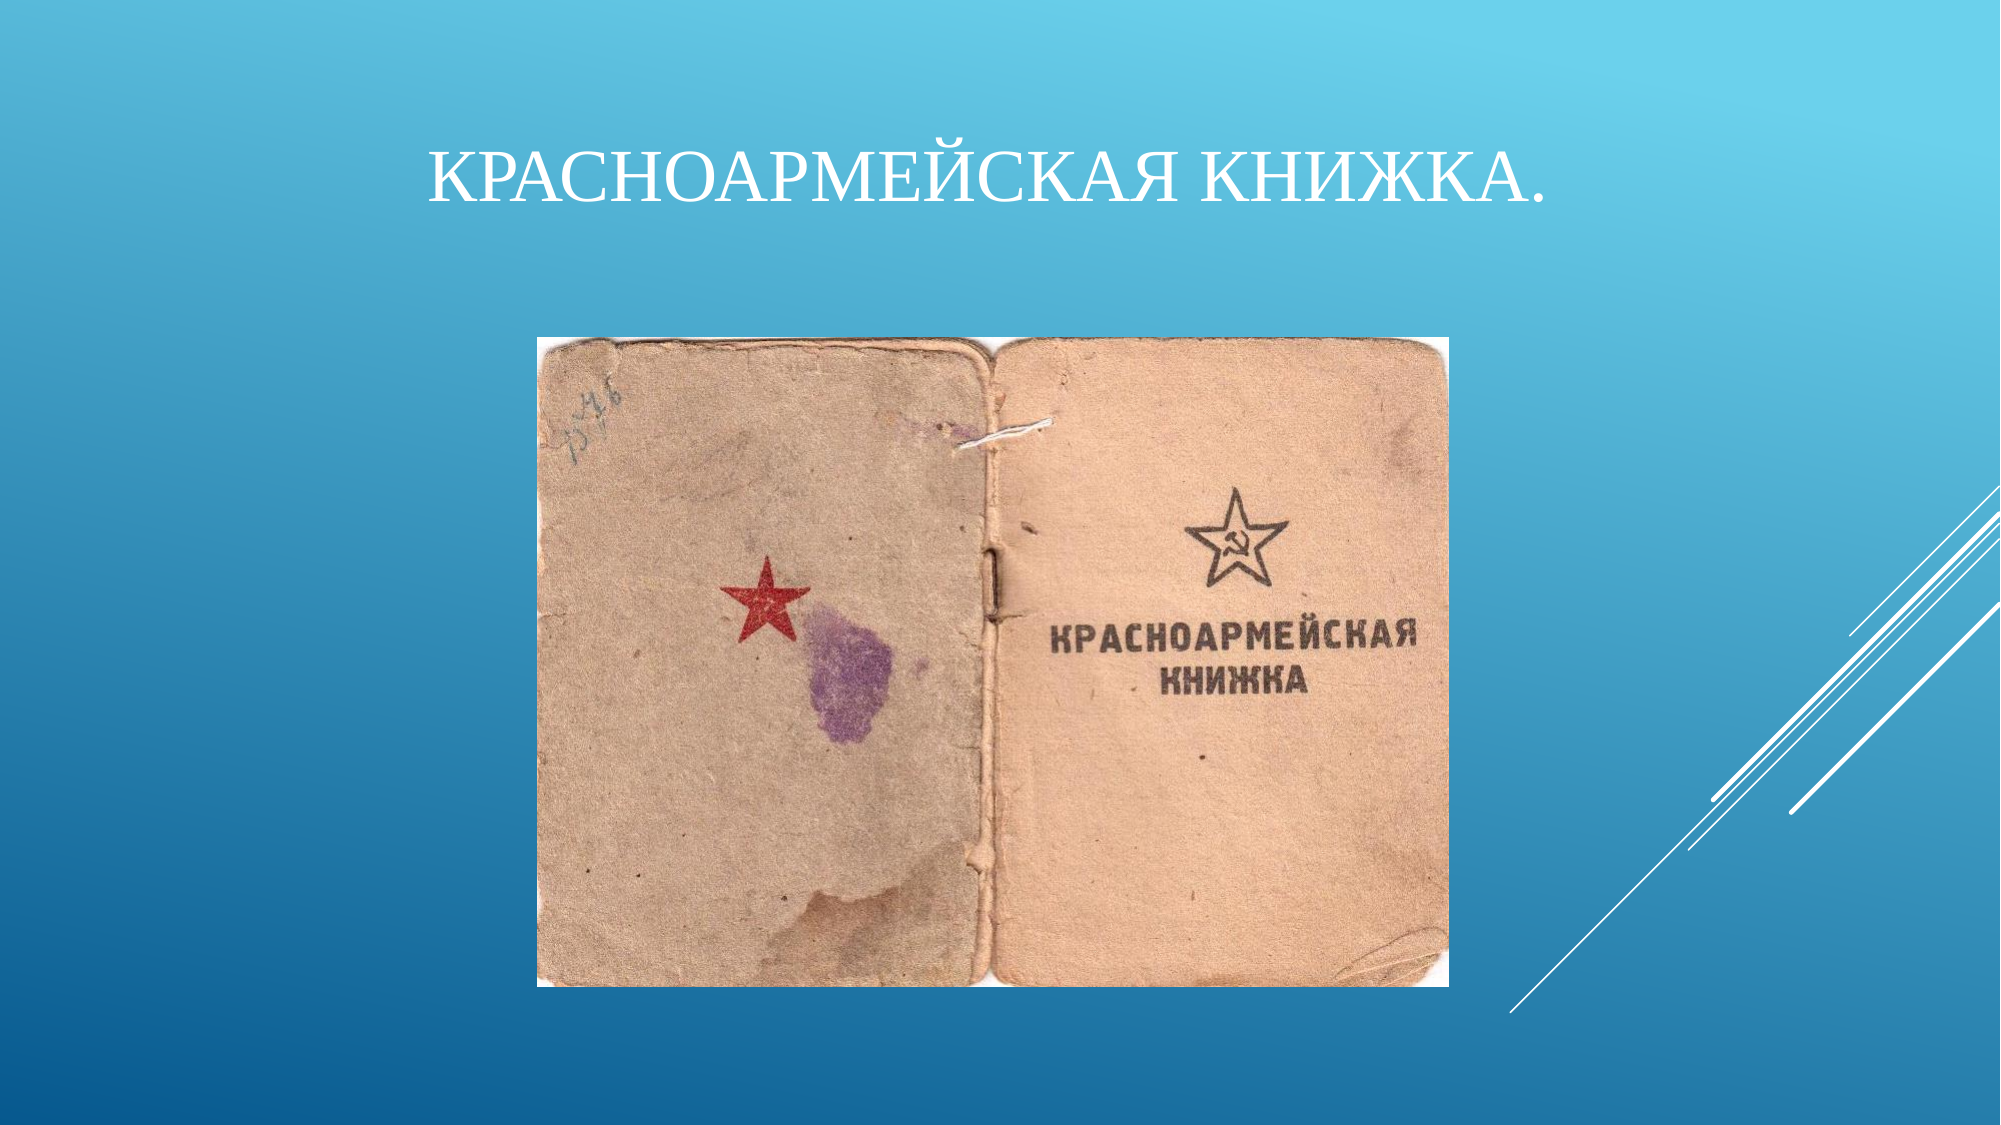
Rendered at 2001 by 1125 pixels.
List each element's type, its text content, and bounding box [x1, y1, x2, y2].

title Красноармейская книжка. [412, 47, 1813, 295]
picture [537, 337, 1449, 988]
